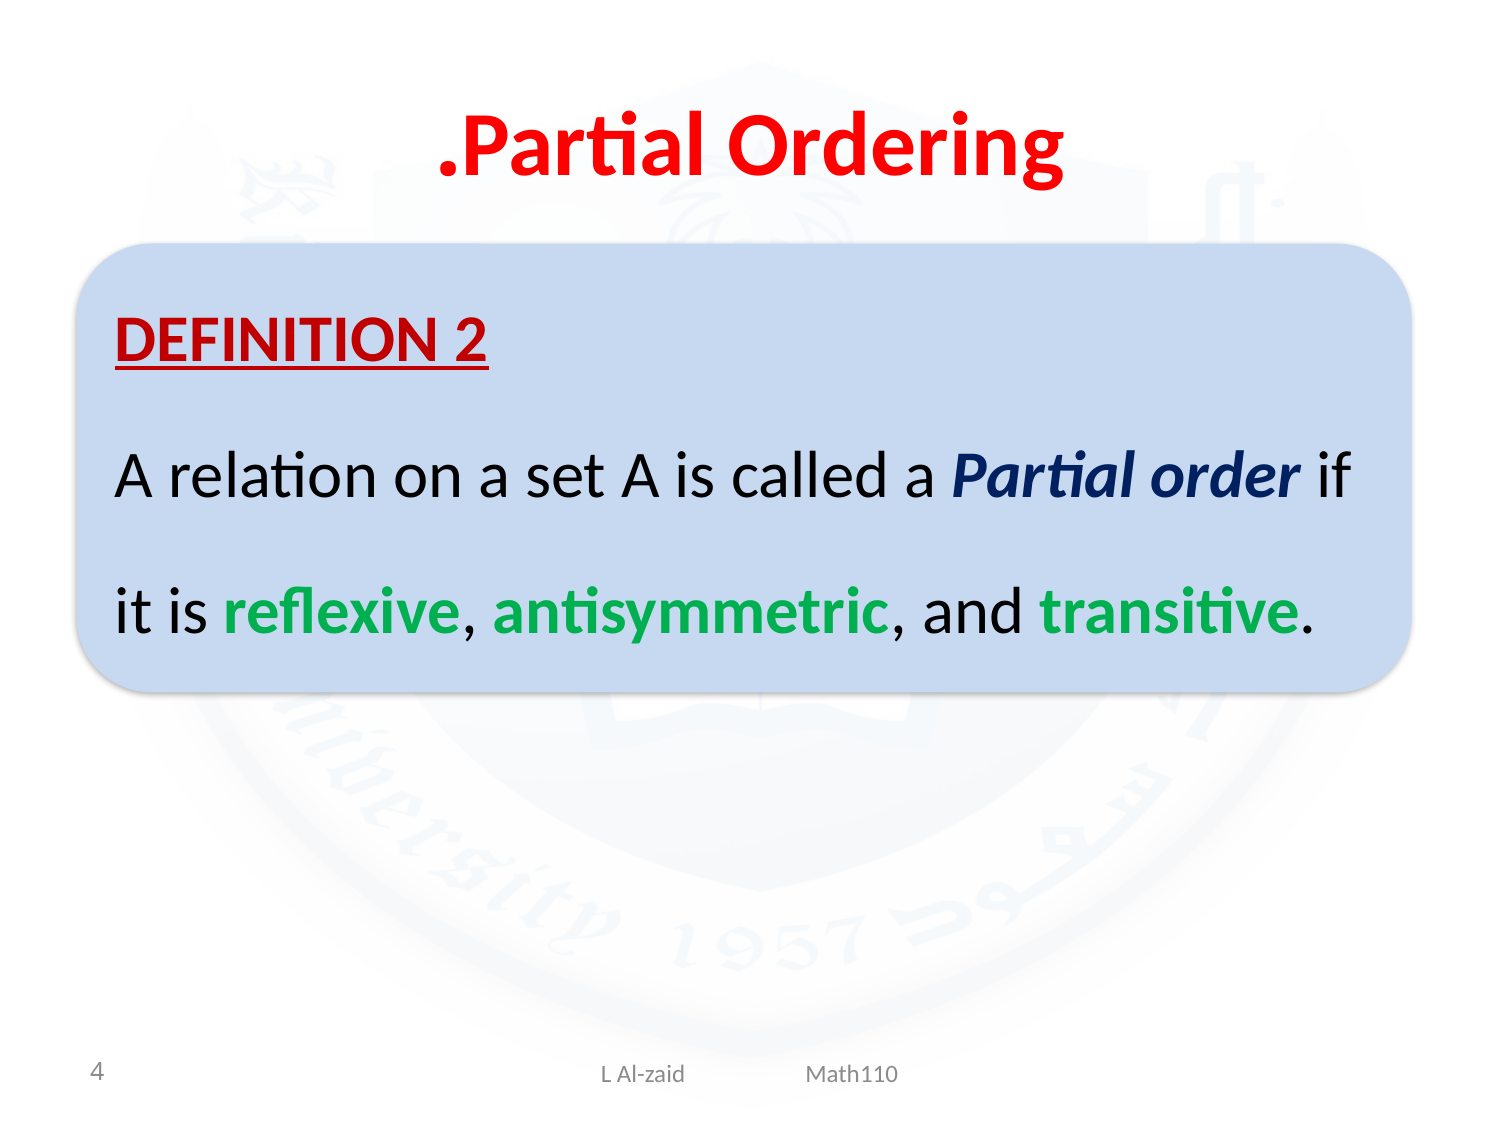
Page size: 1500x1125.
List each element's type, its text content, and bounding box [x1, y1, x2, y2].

text_box DEFINITION 2 A relation on a set A is called a Partial order if it is reflexive, antisymmetric, and transitive. [100, 231, 1400, 655]
text_box [76, 264, 1412, 693]
footer L Al-zaid Math110 [512, 1042, 988, 1103]
slide_number 4 [75, 1042, 425, 1103]
title Partial Ordering. [75, 45, 1425, 233]
